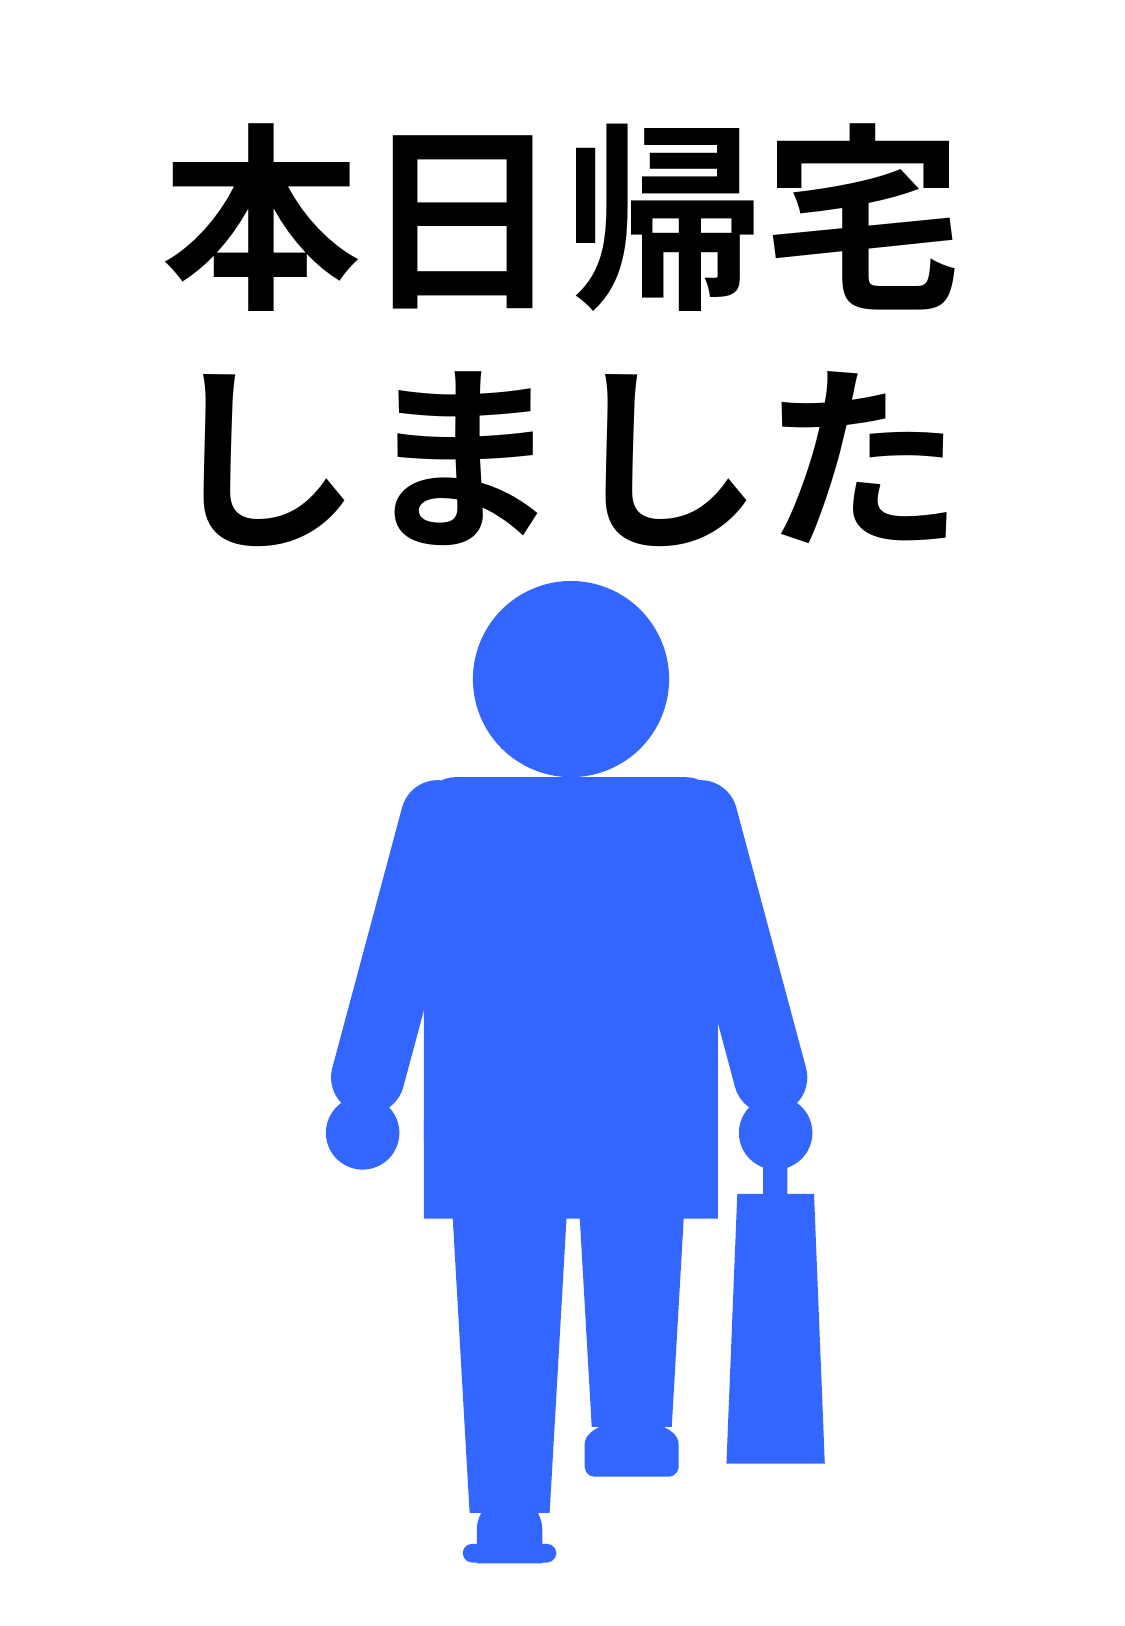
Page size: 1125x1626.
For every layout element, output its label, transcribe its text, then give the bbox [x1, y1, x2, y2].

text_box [325, 580, 825, 1563]
text_box 本日帰宅 しました [1, 85, 1125, 581]
